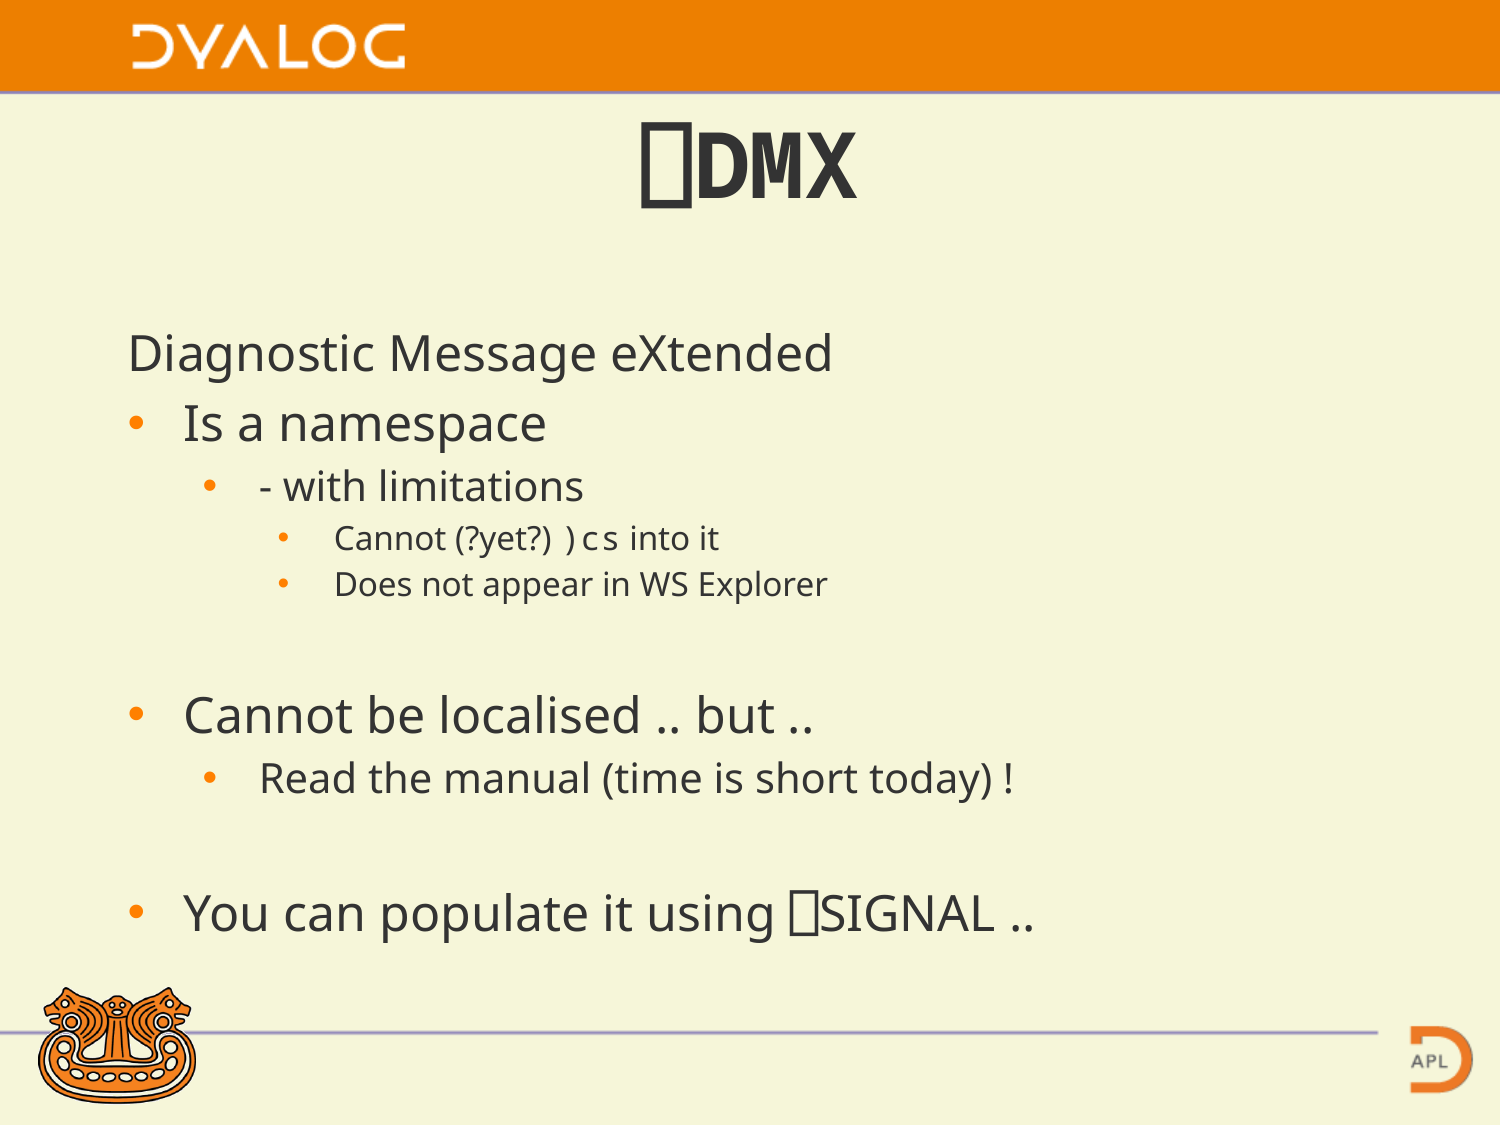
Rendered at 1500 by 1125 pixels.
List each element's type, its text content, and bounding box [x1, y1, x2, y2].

text_box Diagnostic Message eXtended Is a namespace - with limitations Cannot (?yet?) )cs into it Does not appear in WS Explorer Cannot be localised .. but .. Read the manual (time is short today) ! You can populate it using ⎕SIGNAL .. [112, 314, 1388, 1024]
picture [0, 0, 1500, 1125]
title ⎕DMX [112, 99, 1388, 288]
